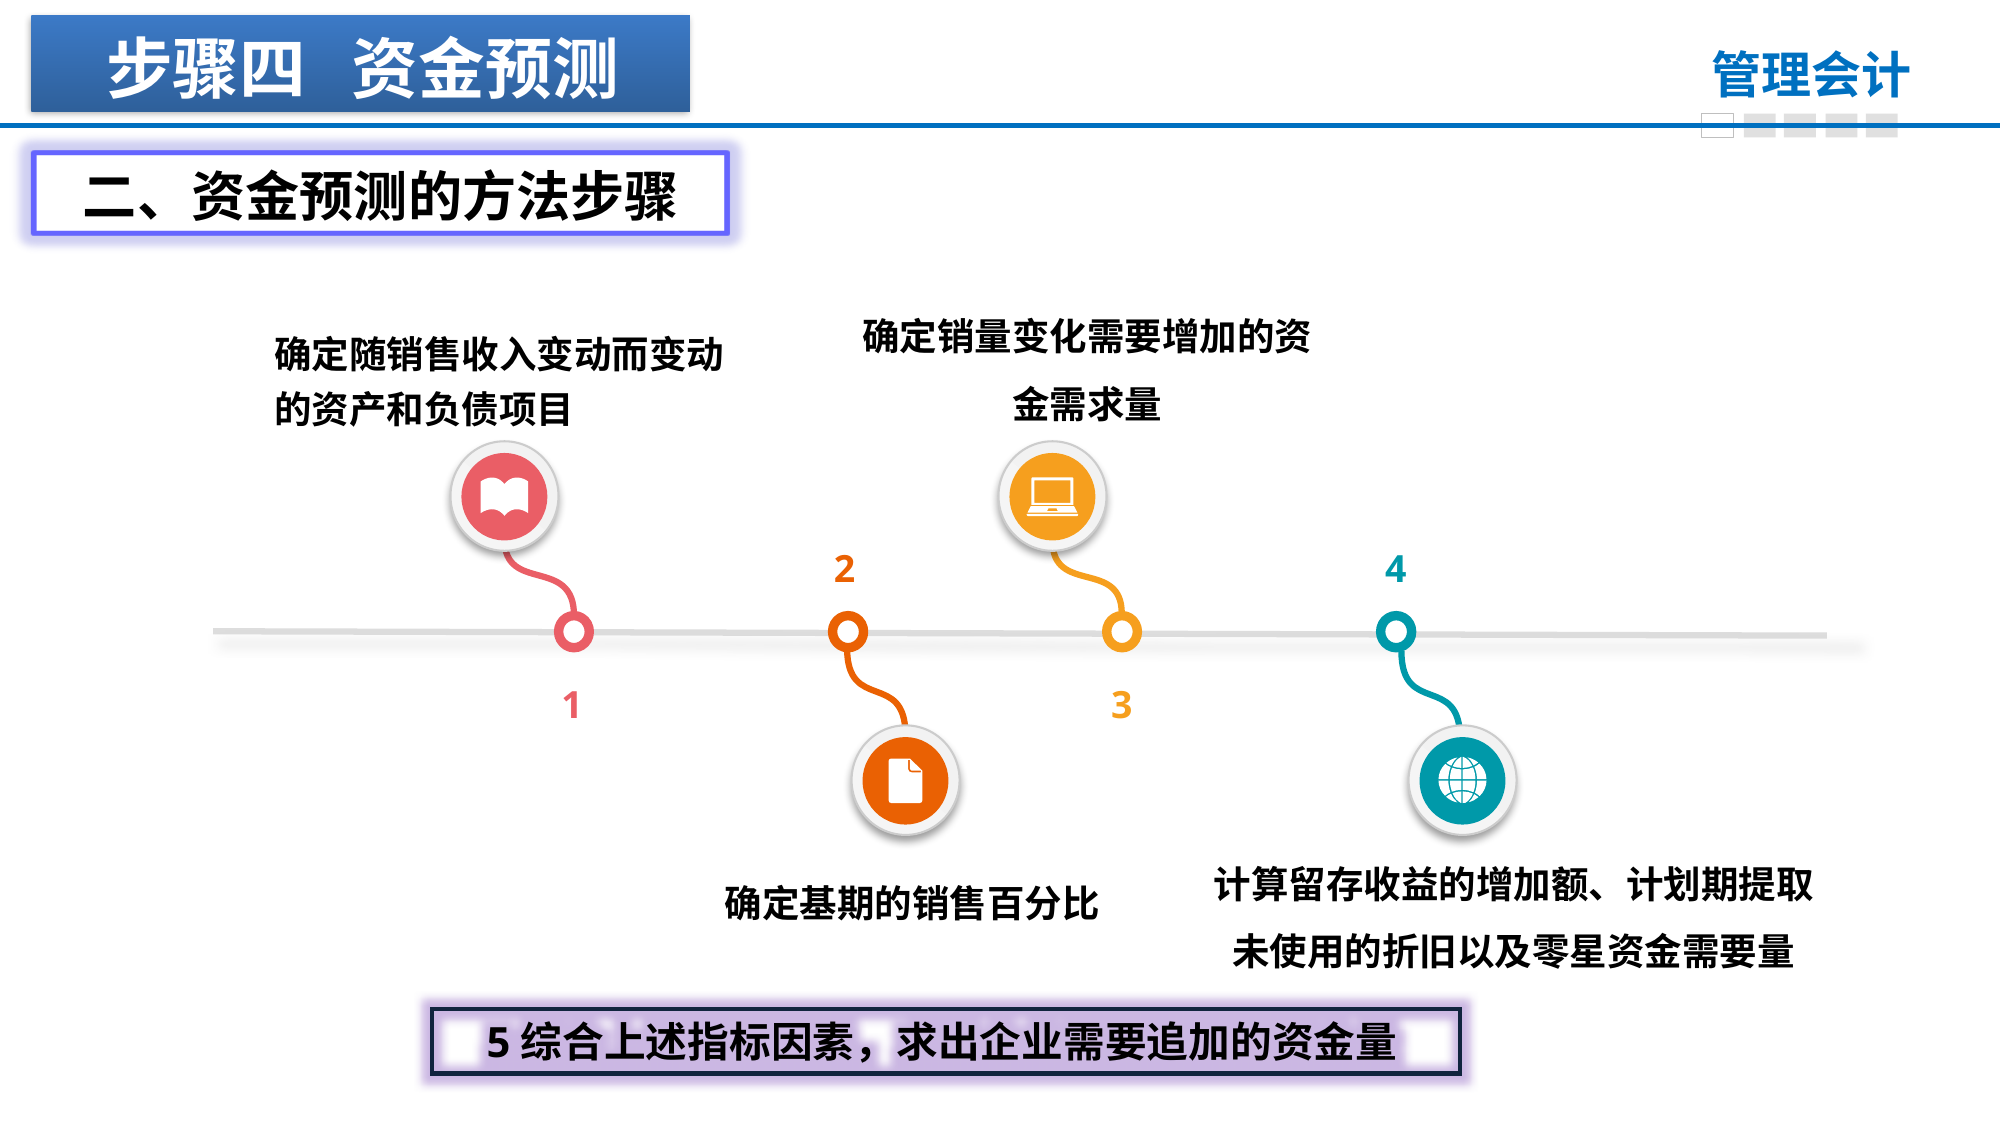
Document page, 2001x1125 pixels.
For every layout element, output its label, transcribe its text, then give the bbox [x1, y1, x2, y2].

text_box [450, 440, 590, 648]
text_box 2 [679, 526, 993, 609]
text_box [832, 615, 960, 836]
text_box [2, 125, 759, 261]
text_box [1141, 630, 1375, 636]
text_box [1522, 630, 1827, 636]
text_box 3 [964, 663, 1287, 745]
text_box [964, 630, 993, 636]
text_box 1 [407, 663, 738, 745]
text_box 计算留存收益的增加额、计划期提取未使用的折旧以及零星资金需要量 [1200, 830, 1827, 974]
text_box 5综合上述指标因素，求出企业需要追加的资金量 [432, 1008, 1461, 1074]
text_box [595, 630, 827, 636]
text_box 确定销量变化需要增加的资金需求量 [861, 287, 1313, 426]
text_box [1380, 615, 1517, 836]
text_box 确定随销售收入变动而变动的资产和负债项目 [274, 304, 745, 431]
text_box 4 [1231, 526, 1561, 609]
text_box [212, 630, 445, 636]
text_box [31, 14, 691, 117]
text_box 确定基期的销售百分比 [707, 856, 1118, 926]
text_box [998, 440, 1138, 648]
